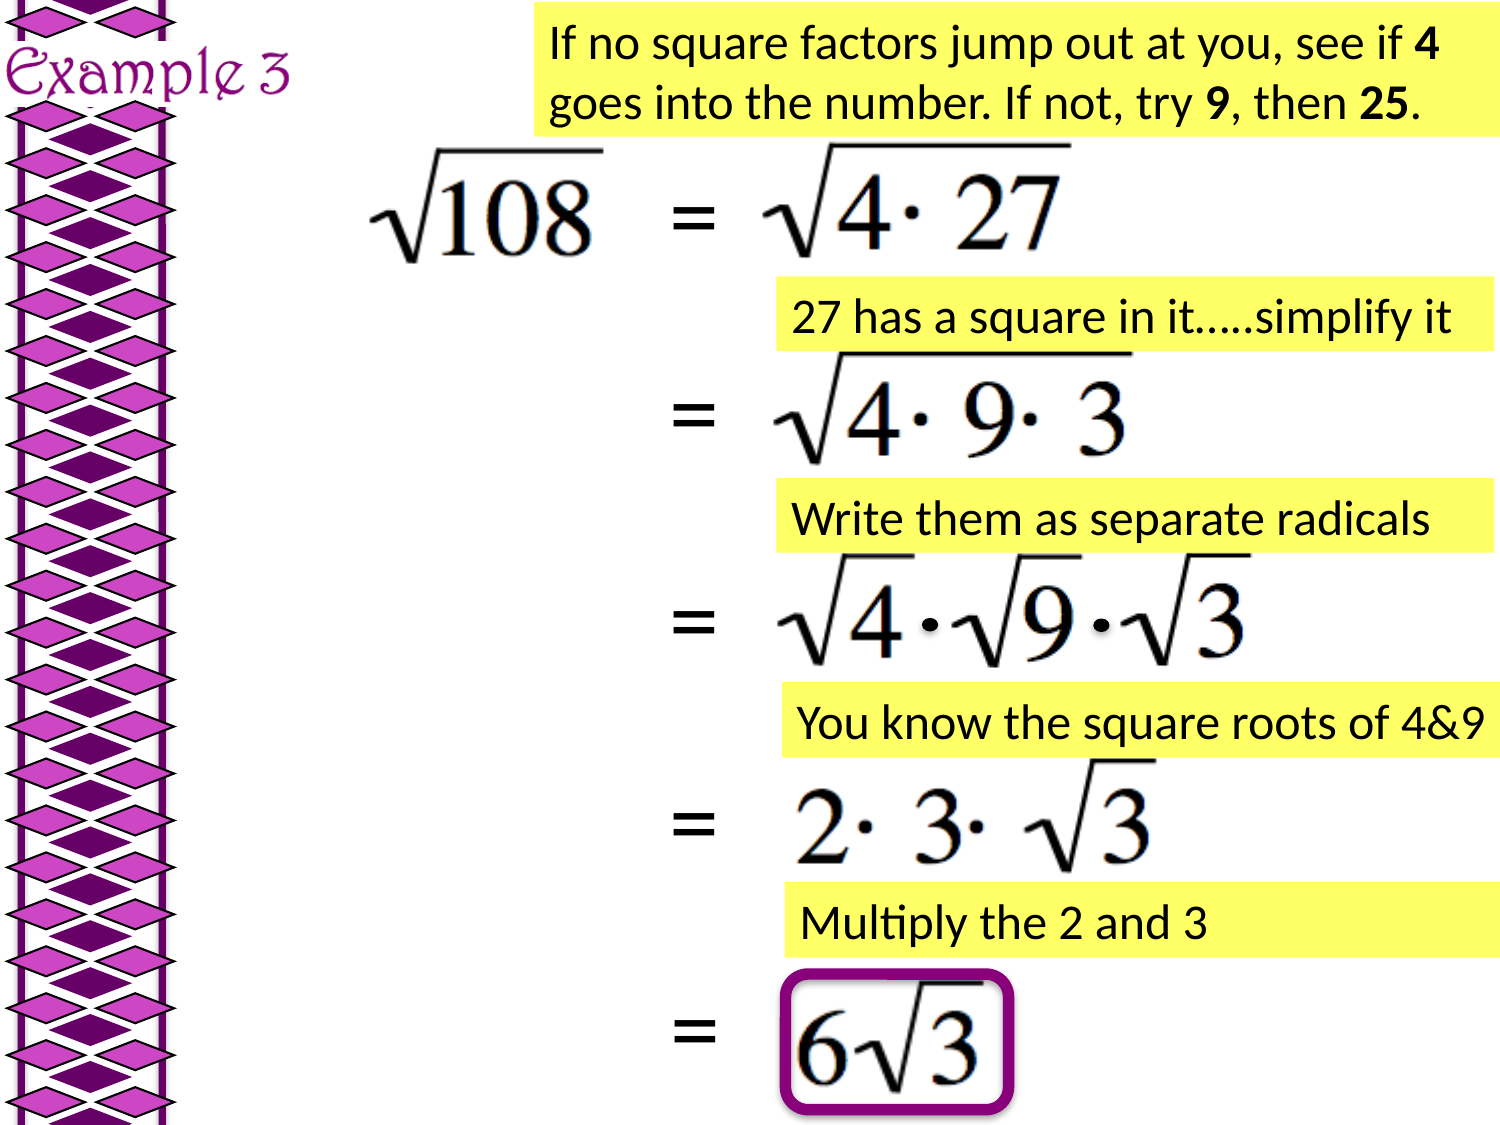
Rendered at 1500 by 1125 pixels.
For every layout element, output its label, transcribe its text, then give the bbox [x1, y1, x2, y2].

text_box [114, 977, 130, 990]
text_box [75, 1112, 106, 1125]
picture [1115, 541, 1265, 678]
text_box [51, 179, 68, 193]
text_box [114, 742, 130, 755]
text_box [51, 1023, 68, 1037]
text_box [75, 32, 106, 200]
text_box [75, 736, 106, 783]
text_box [75, 689, 106, 736]
picture [106, 41, 298, 107]
text_box [51, 883, 68, 896]
text_box [114, 180, 130, 193]
text_box [51, 836, 68, 849]
text_box [51, 1117, 68, 1125]
text_box [114, 508, 130, 521]
text_box = [654, 340, 756, 476]
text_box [75, 1018, 106, 1065]
text_box [114, 274, 130, 286]
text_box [75, 0, 106, 32]
text_box [51, 320, 68, 334]
text_box [1001, 978, 1010, 1105]
text_box [114, 836, 130, 849]
picture [784, 970, 998, 1106]
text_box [75, 220, 106, 266]
text_box [114, 1071, 130, 1083]
text_box [51, 273, 68, 287]
text_box [51, 742, 68, 756]
text_box [54, 0, 69, 6]
text_box = [655, 749, 756, 885]
text_box [51, 554, 68, 568]
text_box [51, 367, 68, 381]
text_box = [655, 956, 757, 1091]
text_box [75, 314, 106, 360]
text_box [114, 602, 130, 614]
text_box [75, 830, 106, 877]
text_box [114, 133, 130, 146]
picture [754, 132, 1084, 268]
picture [2, 41, 75, 107]
text_box [114, 461, 130, 474]
text_box [114, 367, 130, 380]
text_box [51, 461, 68, 474]
text_box If no square factors jump out at you, see if 4 goes into the number. If not, try 9, then 25. [533, 1, 1500, 137]
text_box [75, 1065, 106, 1112]
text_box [75, 783, 106, 830]
text_box [51, 648, 68, 662]
text_box [114, 227, 130, 239]
text_box [51, 508, 68, 521]
text_box [114, 649, 130, 661]
text_box [114, 0, 126, 5]
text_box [75, 502, 106, 548]
text_box Multiply the 2 and 3 [784, 882, 1500, 957]
text_box [51, 414, 68, 428]
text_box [75, 595, 106, 642]
text_box [114, 789, 130, 802]
text_box [114, 696, 130, 708]
text_box [51, 226, 68, 240]
text_box [51, 132, 68, 146]
text_box [114, 1117, 130, 1125]
text_box = [654, 142, 756, 278]
text_box [51, 1070, 68, 1084]
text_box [75, 408, 106, 454]
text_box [75, 549, 106, 595]
text_box 27 has a square in it…..simplify it [776, 276, 1495, 352]
text_box [114, 414, 130, 427]
picture [770, 340, 1142, 477]
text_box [75, 642, 106, 689]
text_box [114, 1024, 130, 1036]
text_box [75, 267, 106, 313]
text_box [75, 455, 106, 501]
text_box [114, 321, 130, 333]
text_box [931, 618, 938, 632]
text_box [1097, 618, 1110, 633]
text_box [51, 929, 68, 943]
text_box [75, 924, 106, 971]
text_box Write them as separate radicals [776, 477, 1495, 553]
text_box You know the square roots of 4&9 [781, 682, 1500, 757]
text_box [75, 207, 106, 220]
text_box [114, 930, 130, 943]
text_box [75, 877, 106, 924]
text_box [51, 976, 68, 990]
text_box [75, 971, 106, 1018]
text_box [51, 601, 68, 615]
picture [943, 541, 1092, 678]
text_box [114, 555, 130, 568]
picture [769, 541, 927, 678]
text_box [114, 883, 130, 896]
text_box [51, 789, 68, 803]
text_box = [654, 547, 756, 682]
picture [781, 748, 1171, 885]
text_box [51, 695, 68, 709]
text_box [75, 361, 106, 407]
picture [361, 140, 615, 276]
